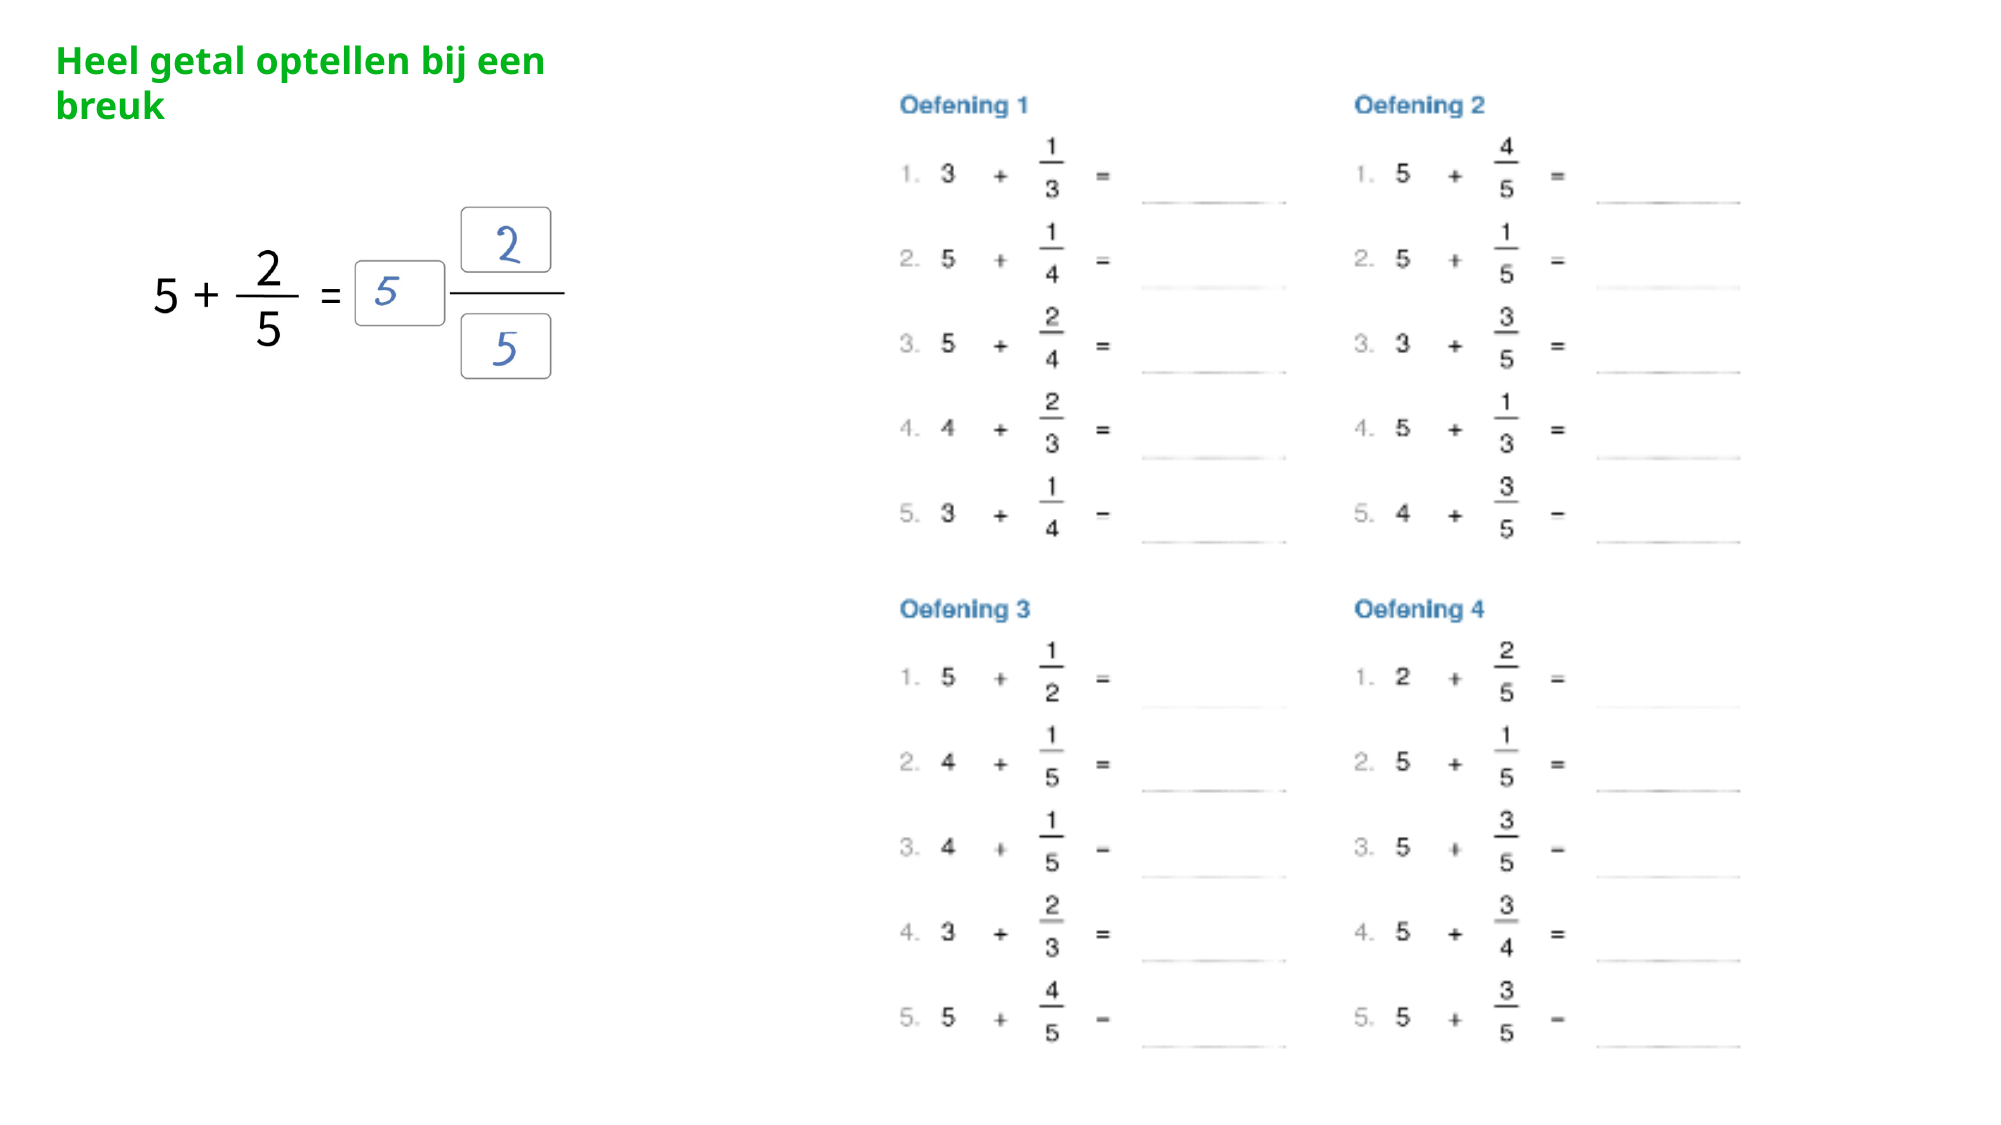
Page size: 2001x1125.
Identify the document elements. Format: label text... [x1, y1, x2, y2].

picture [875, 59, 1796, 1087]
picture [125, 195, 575, 386]
text_box Heel getal optellen bij een breuk [40, 29, 635, 134]
